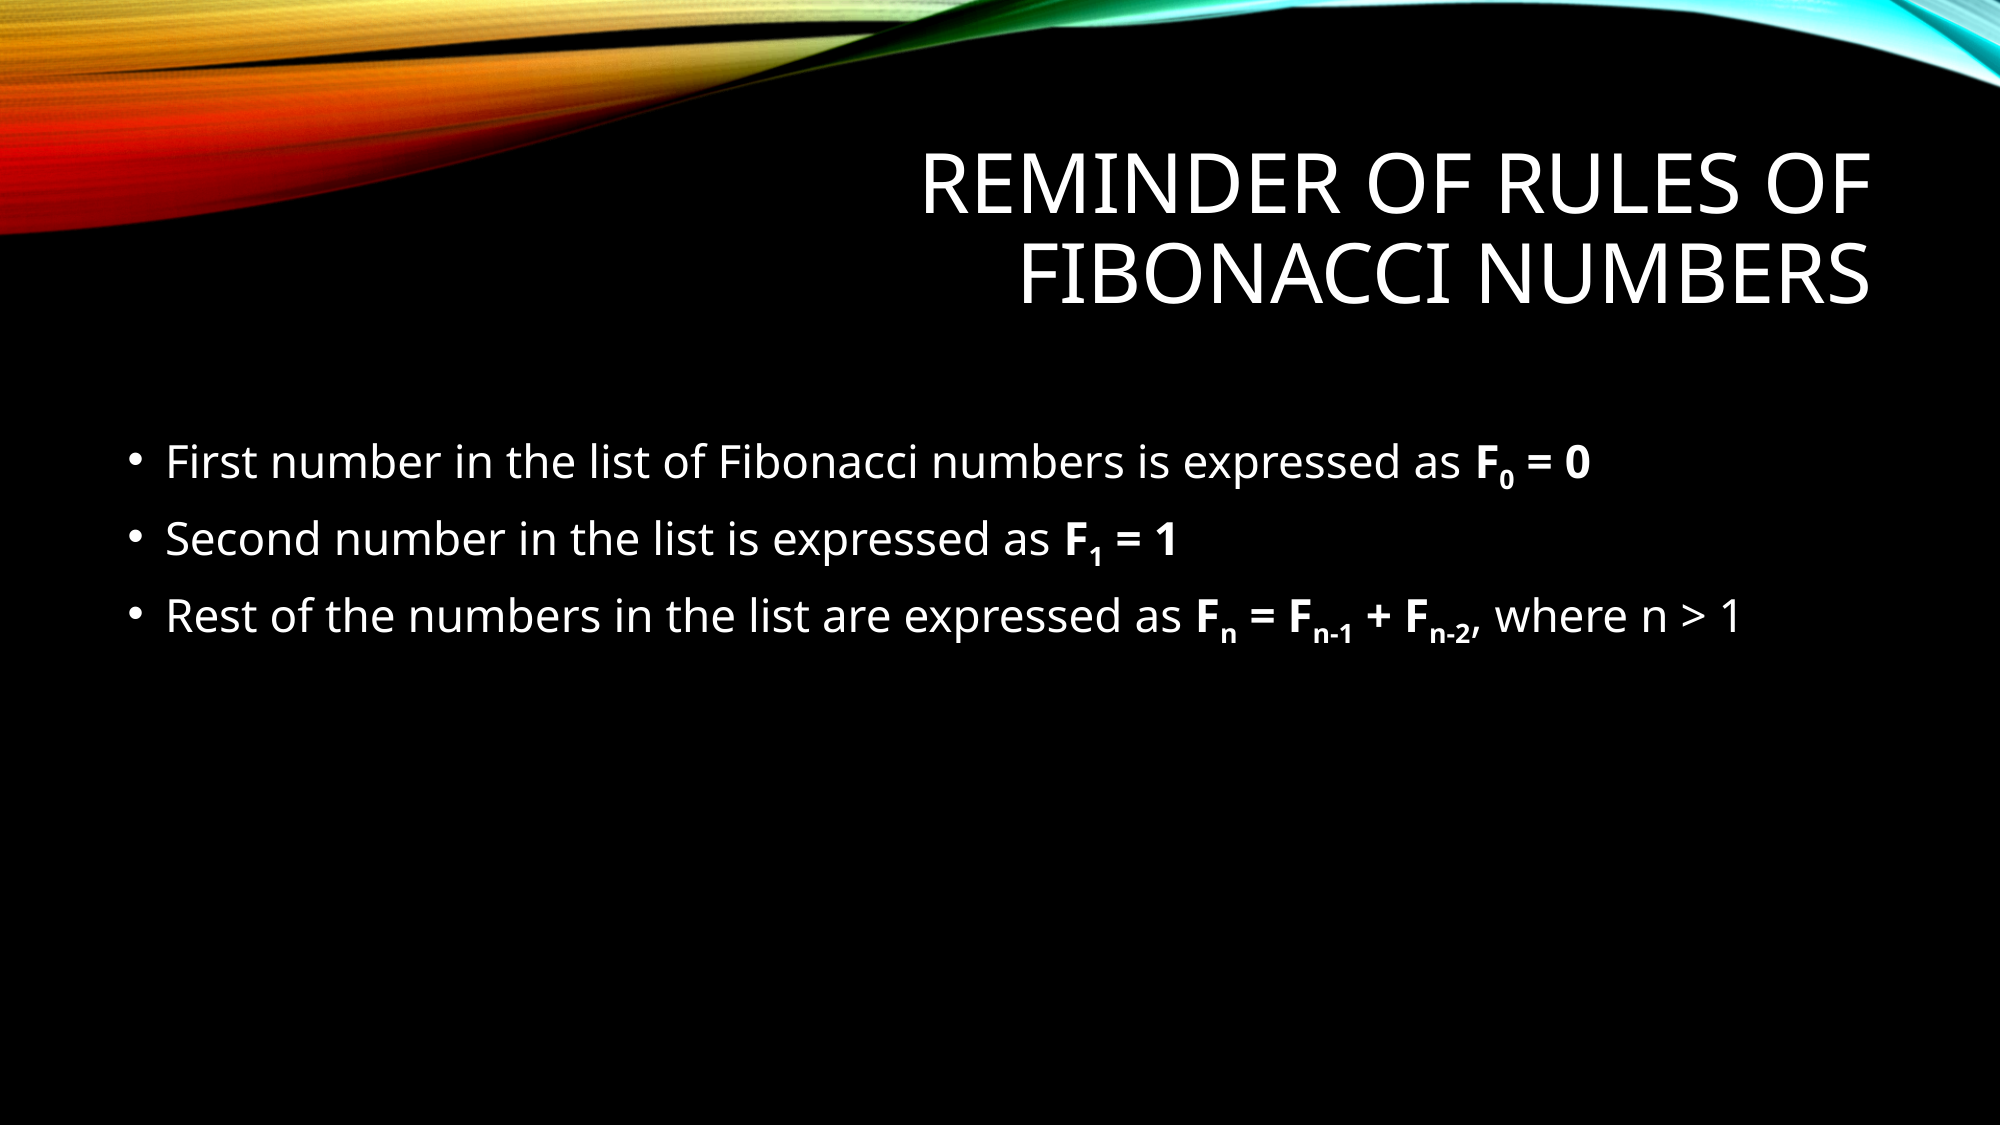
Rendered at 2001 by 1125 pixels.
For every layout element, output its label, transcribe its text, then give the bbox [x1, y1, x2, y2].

title Reminder of Rules of Fibonacci Numbers [474, 125, 1888, 338]
list First number in the list of Fibonacci numbers is expressed as F0 = 0 Second number in the list is expressed as F1 = 1 Rest of the numbers in the list are expressed as Fn = Fn-1 + Fn-2, where n > 1 [112, 425, 1888, 1021]
picture [0, 0, 2000, 237]
